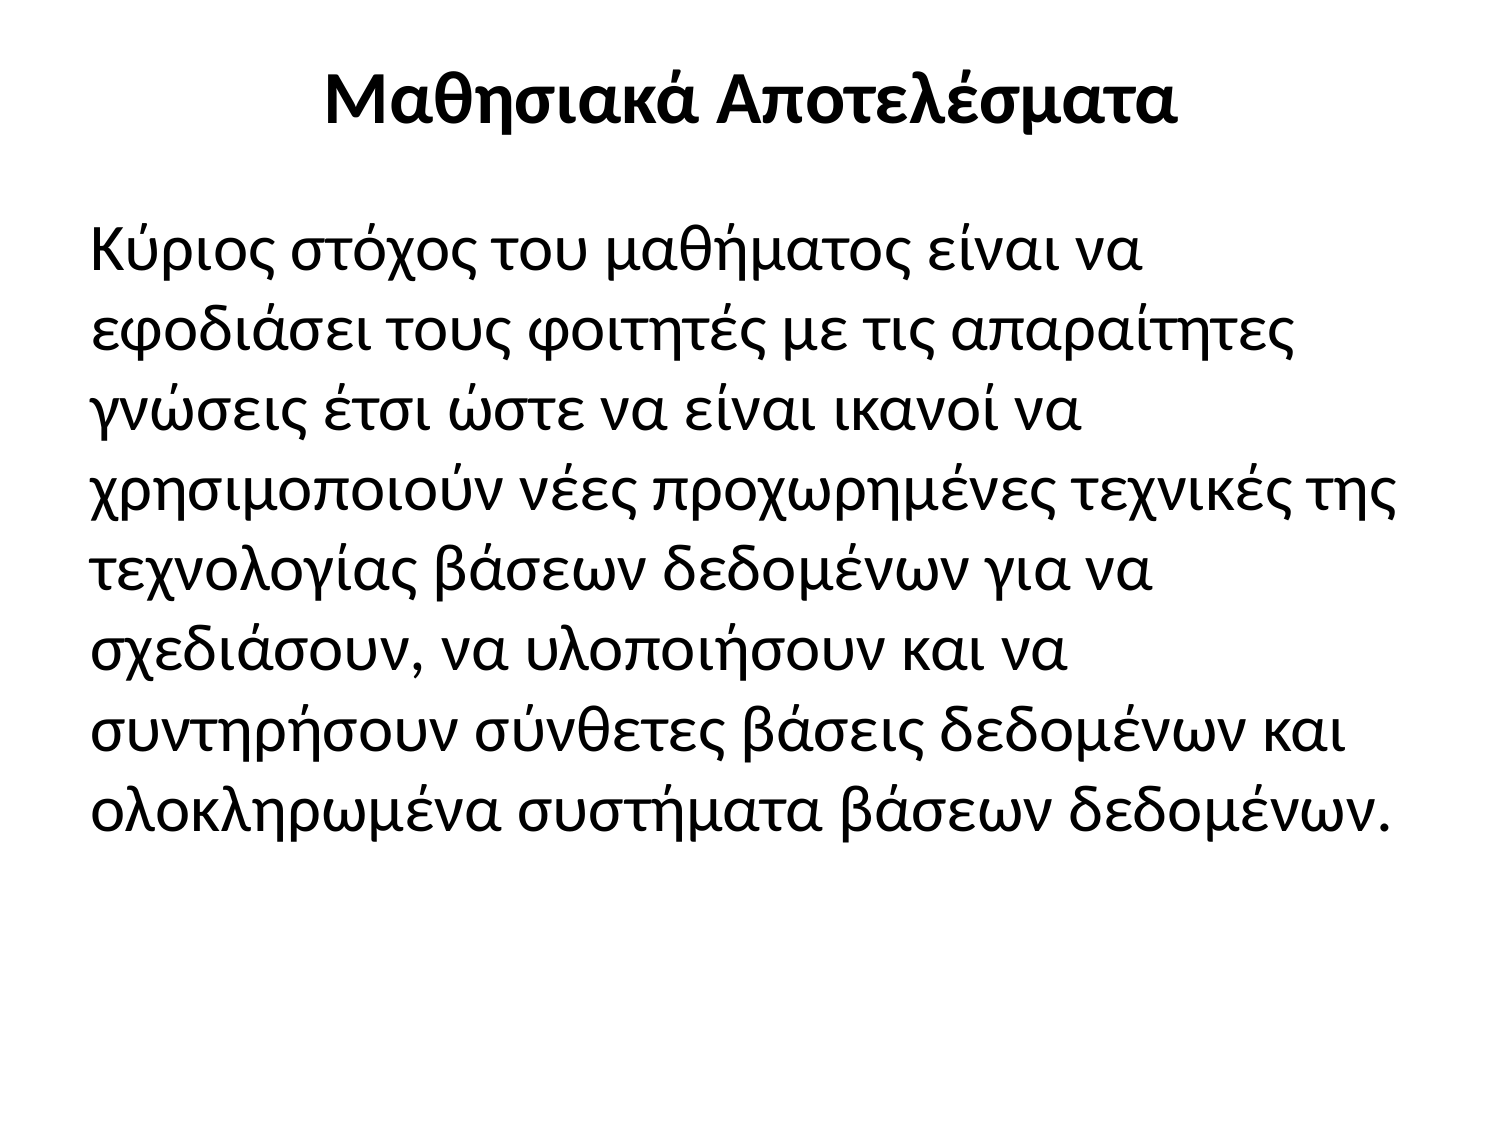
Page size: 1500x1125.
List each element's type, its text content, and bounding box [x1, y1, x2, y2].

list Κύριος στόχος του μαθήματος είναι να εφοδιάσει τους φοιτητές με τις απαραίτητες γνώσεις έτσι ώστε να είναι ικανοί να χρησιμοποιούν νέες προχωρημένες τεχνικές της τεχνολογίας βάσεων δεδομένων για να σχεδιάσουν, να υλοποιήσουν και να συντηρήσουν σύνθετες βάσεις δεδομένων και ολοκληρωμένα συστήματα βάσεων δεδομένων. [75, 196, 1425, 1083]
title Μαθησιακά Αποτελέσματα [76, 19, 1427, 169]
